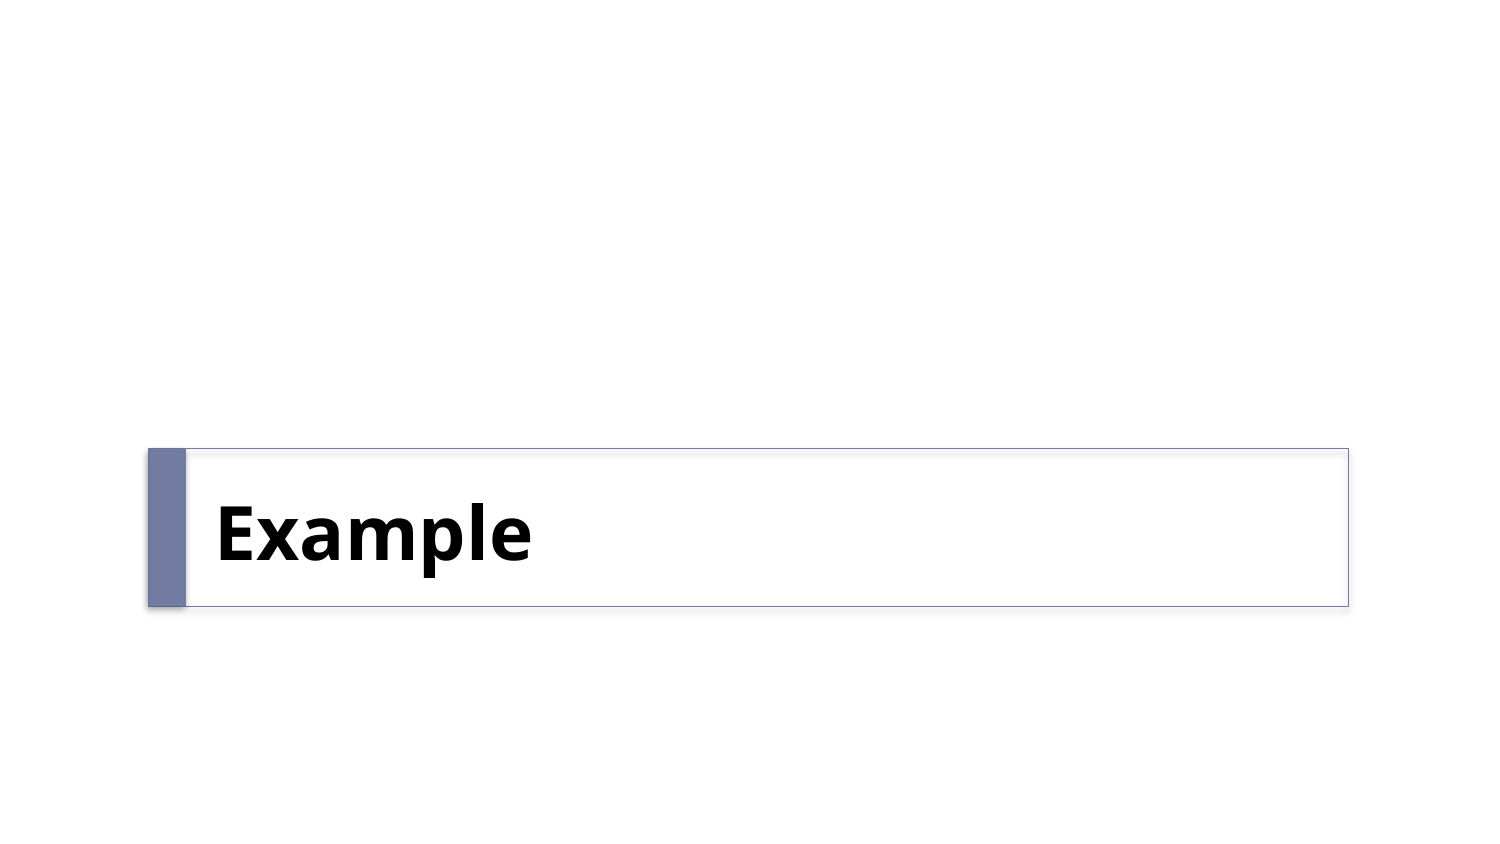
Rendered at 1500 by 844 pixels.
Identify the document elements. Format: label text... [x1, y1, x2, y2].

title Example [200, 478, 1325, 600]
